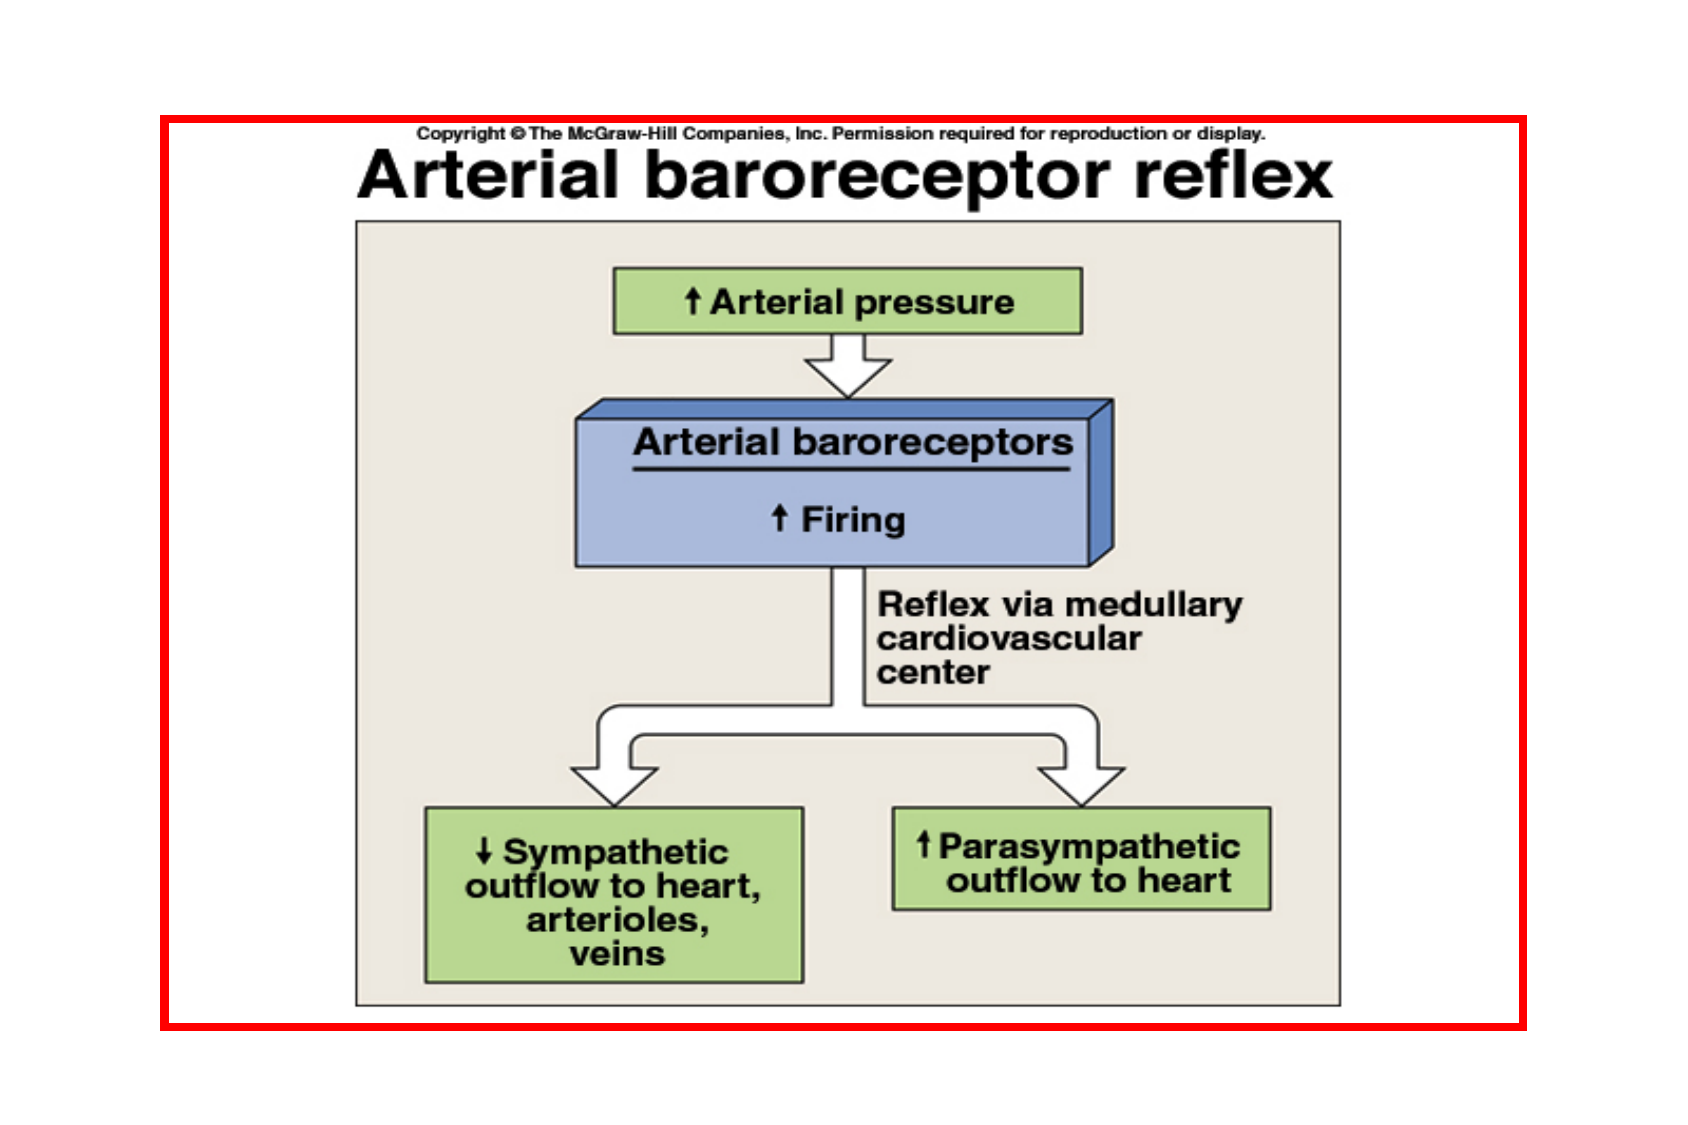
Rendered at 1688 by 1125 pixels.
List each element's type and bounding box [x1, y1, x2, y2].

picture [168, 122, 1519, 1024]
